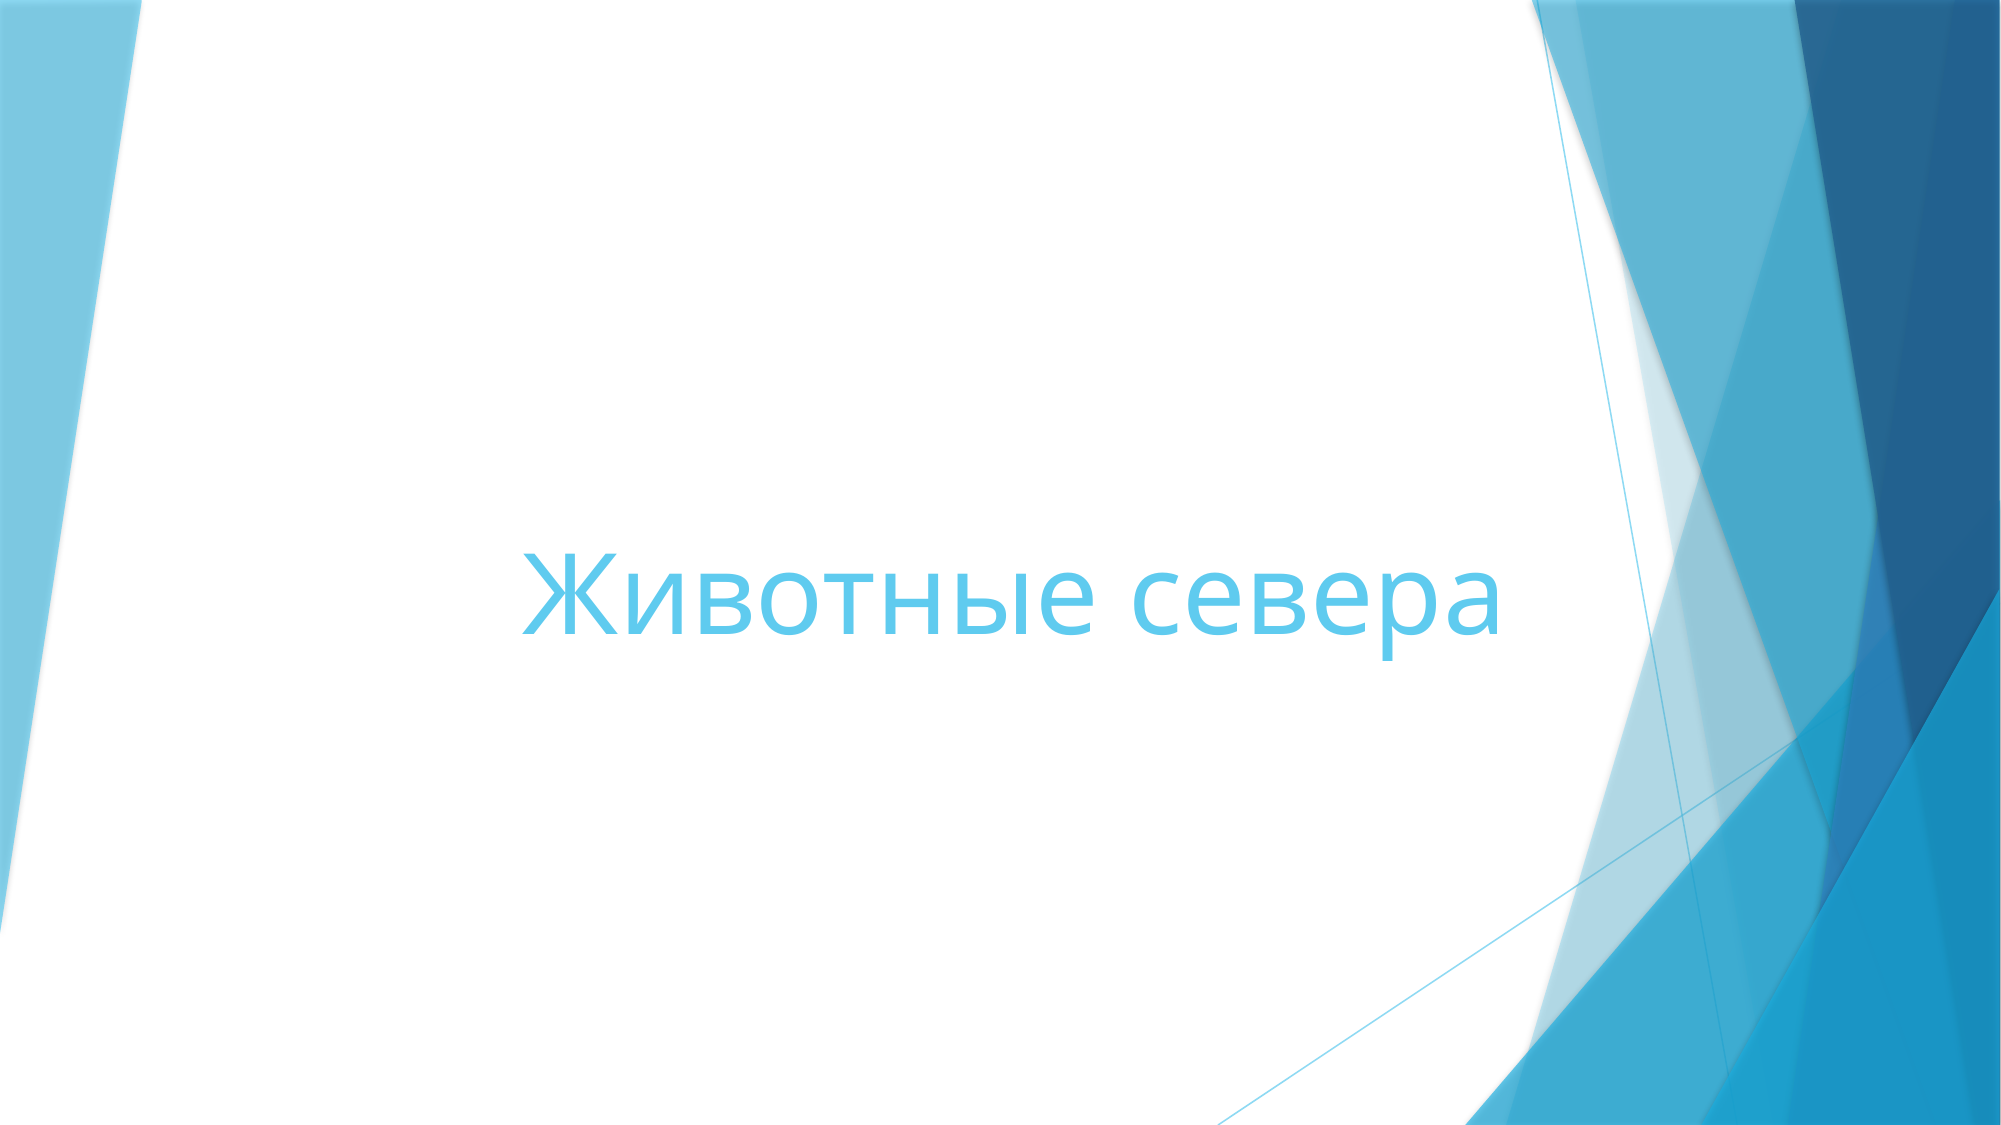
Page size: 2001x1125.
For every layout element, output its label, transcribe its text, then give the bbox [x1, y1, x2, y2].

title Животные севера [247, 394, 1522, 665]
